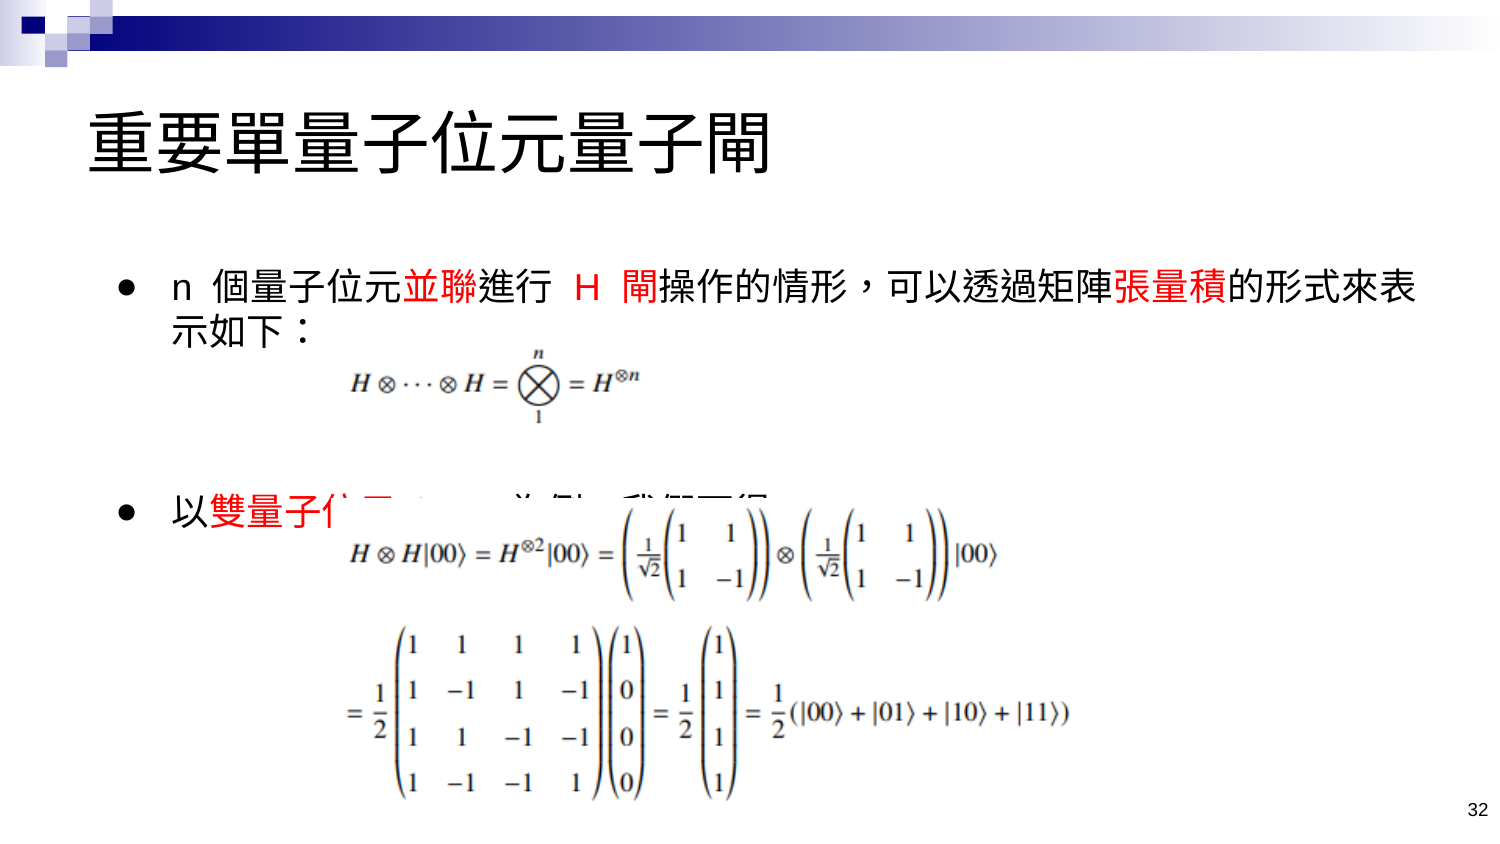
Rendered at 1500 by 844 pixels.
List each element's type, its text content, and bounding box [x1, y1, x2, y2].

picture [340, 336, 646, 439]
title 重要單量子位元量子閘 [75, 56, 1425, 226]
text_box n 個量子位元並聯進行 H 閘操作的情形，可以透過矩陣張量積的形式來表示如下： 以雙量子位元 |00> 為例，我們可得： [81, 248, 1432, 594]
slide_number 32 [1149, 796, 1500, 827]
picture [330, 498, 1077, 812]
